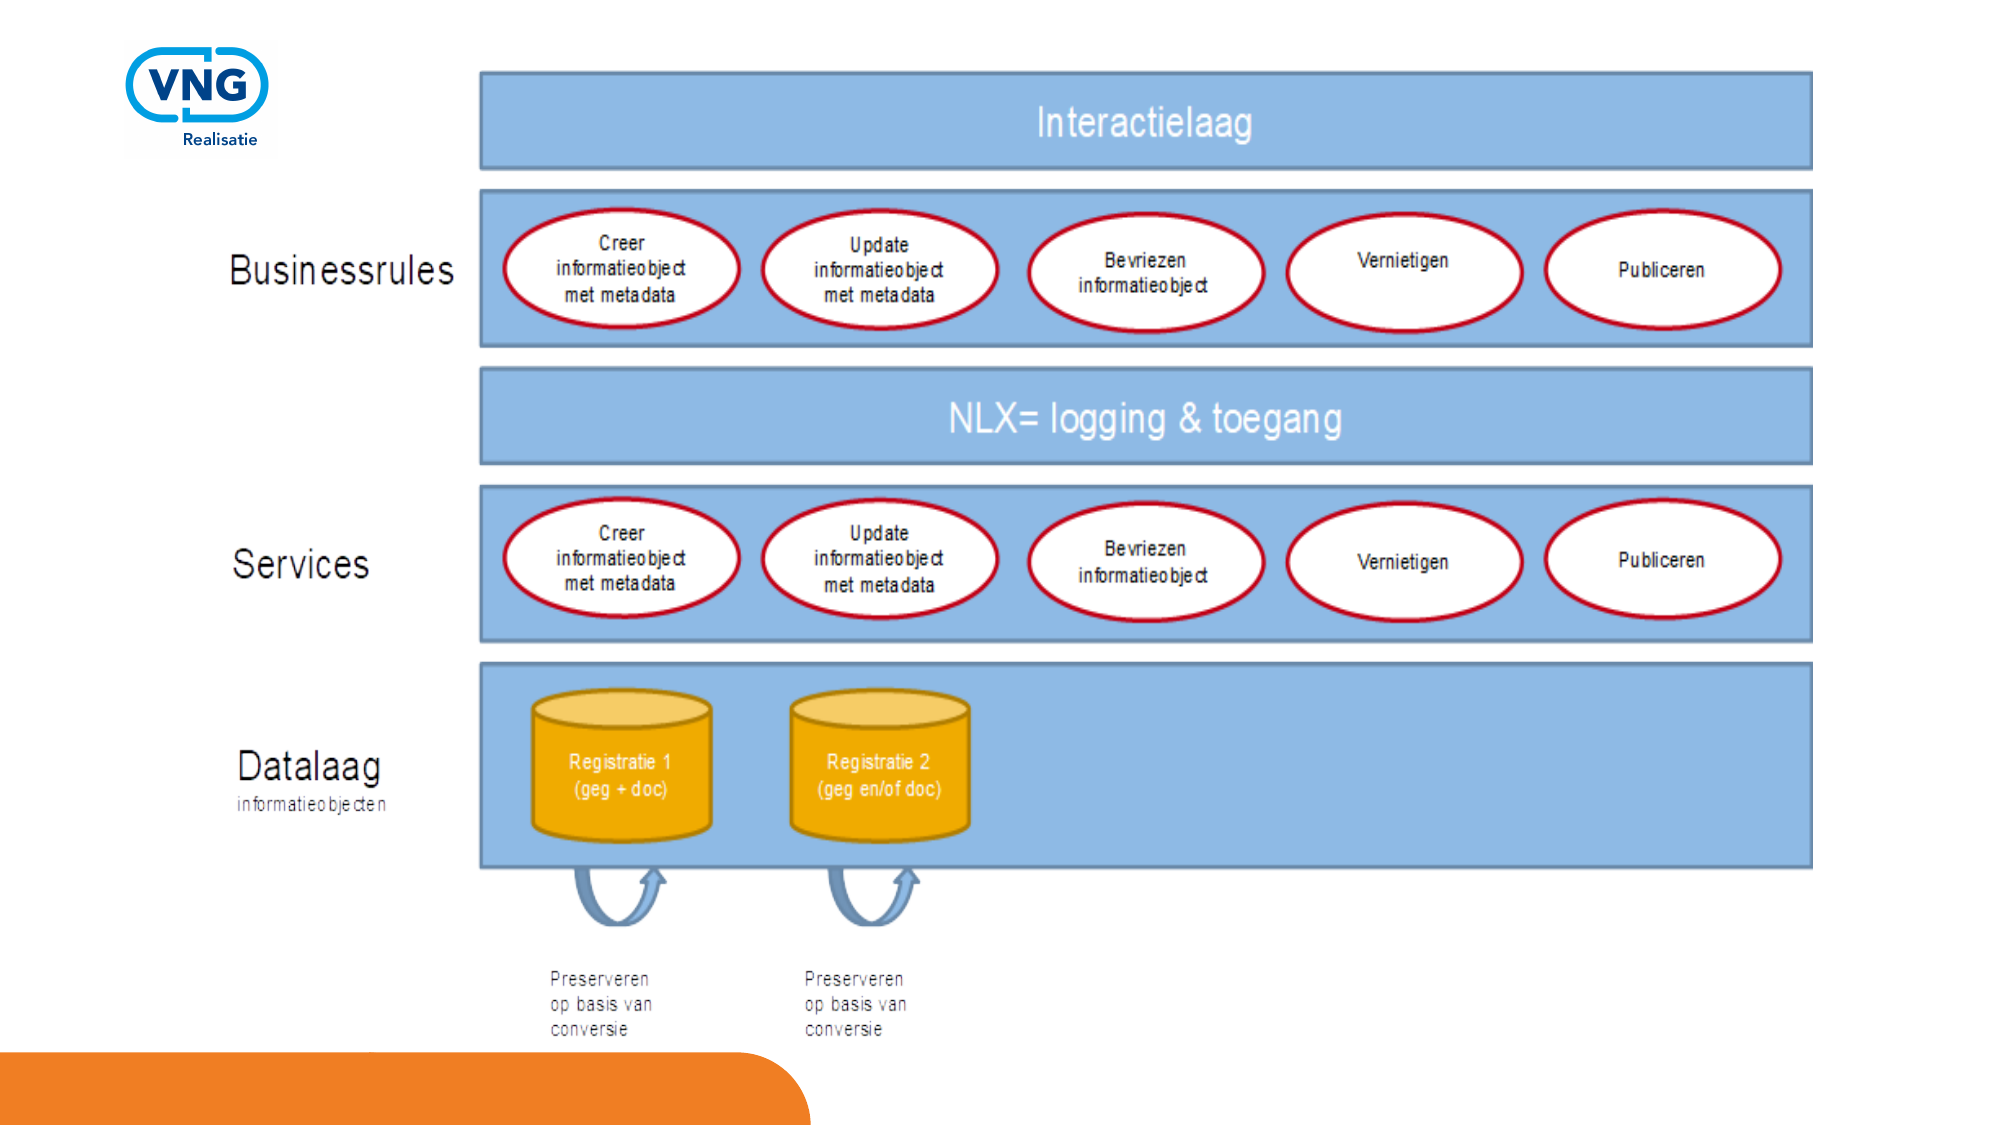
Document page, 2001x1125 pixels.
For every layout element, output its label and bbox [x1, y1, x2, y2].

picture [124, 40, 1813, 1050]
